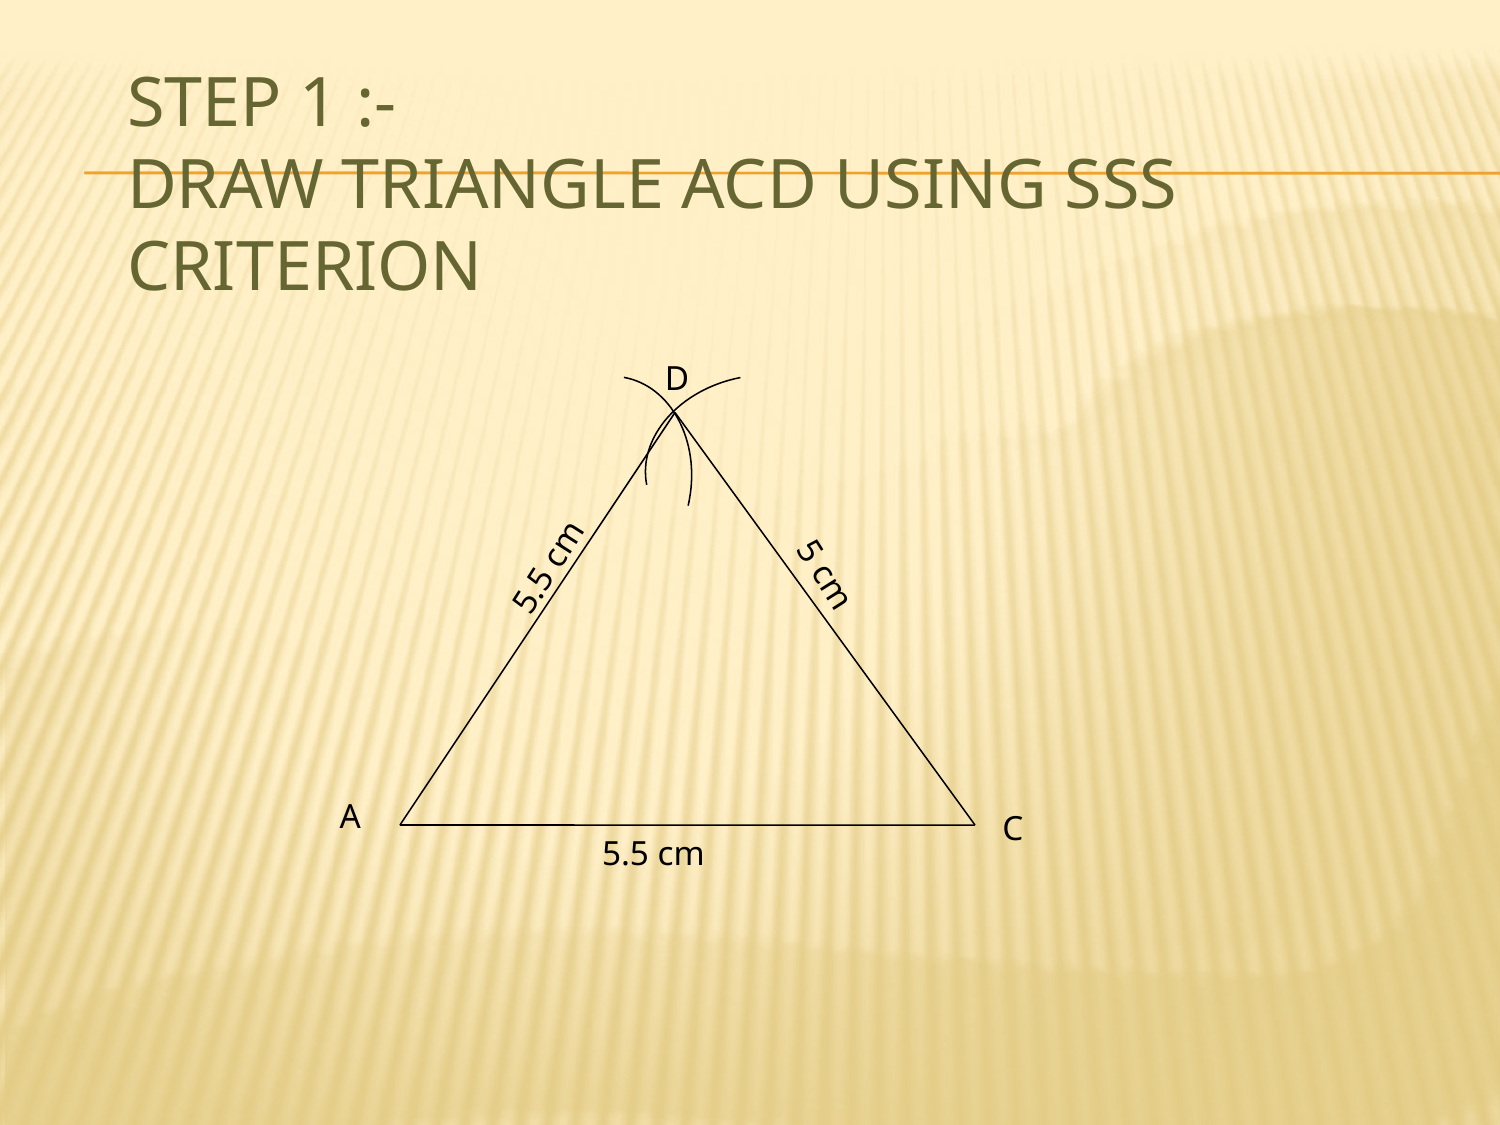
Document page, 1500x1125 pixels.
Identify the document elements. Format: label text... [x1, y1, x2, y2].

text_box [606, 377, 692, 506]
text_box D [649, 349, 713, 445]
text_box 5 cm [741, 515, 929, 735]
text_box 5.5 cm [587, 824, 800, 920]
text_box A [324, 787, 388, 883]
text_box 5.5 cm [488, 459, 663, 659]
text_box [645, 377, 758, 485]
text_box C [987, 799, 1050, 895]
title Step 1 :- Draw triangle ACD using SSS criterion [112, 50, 1240, 313]
